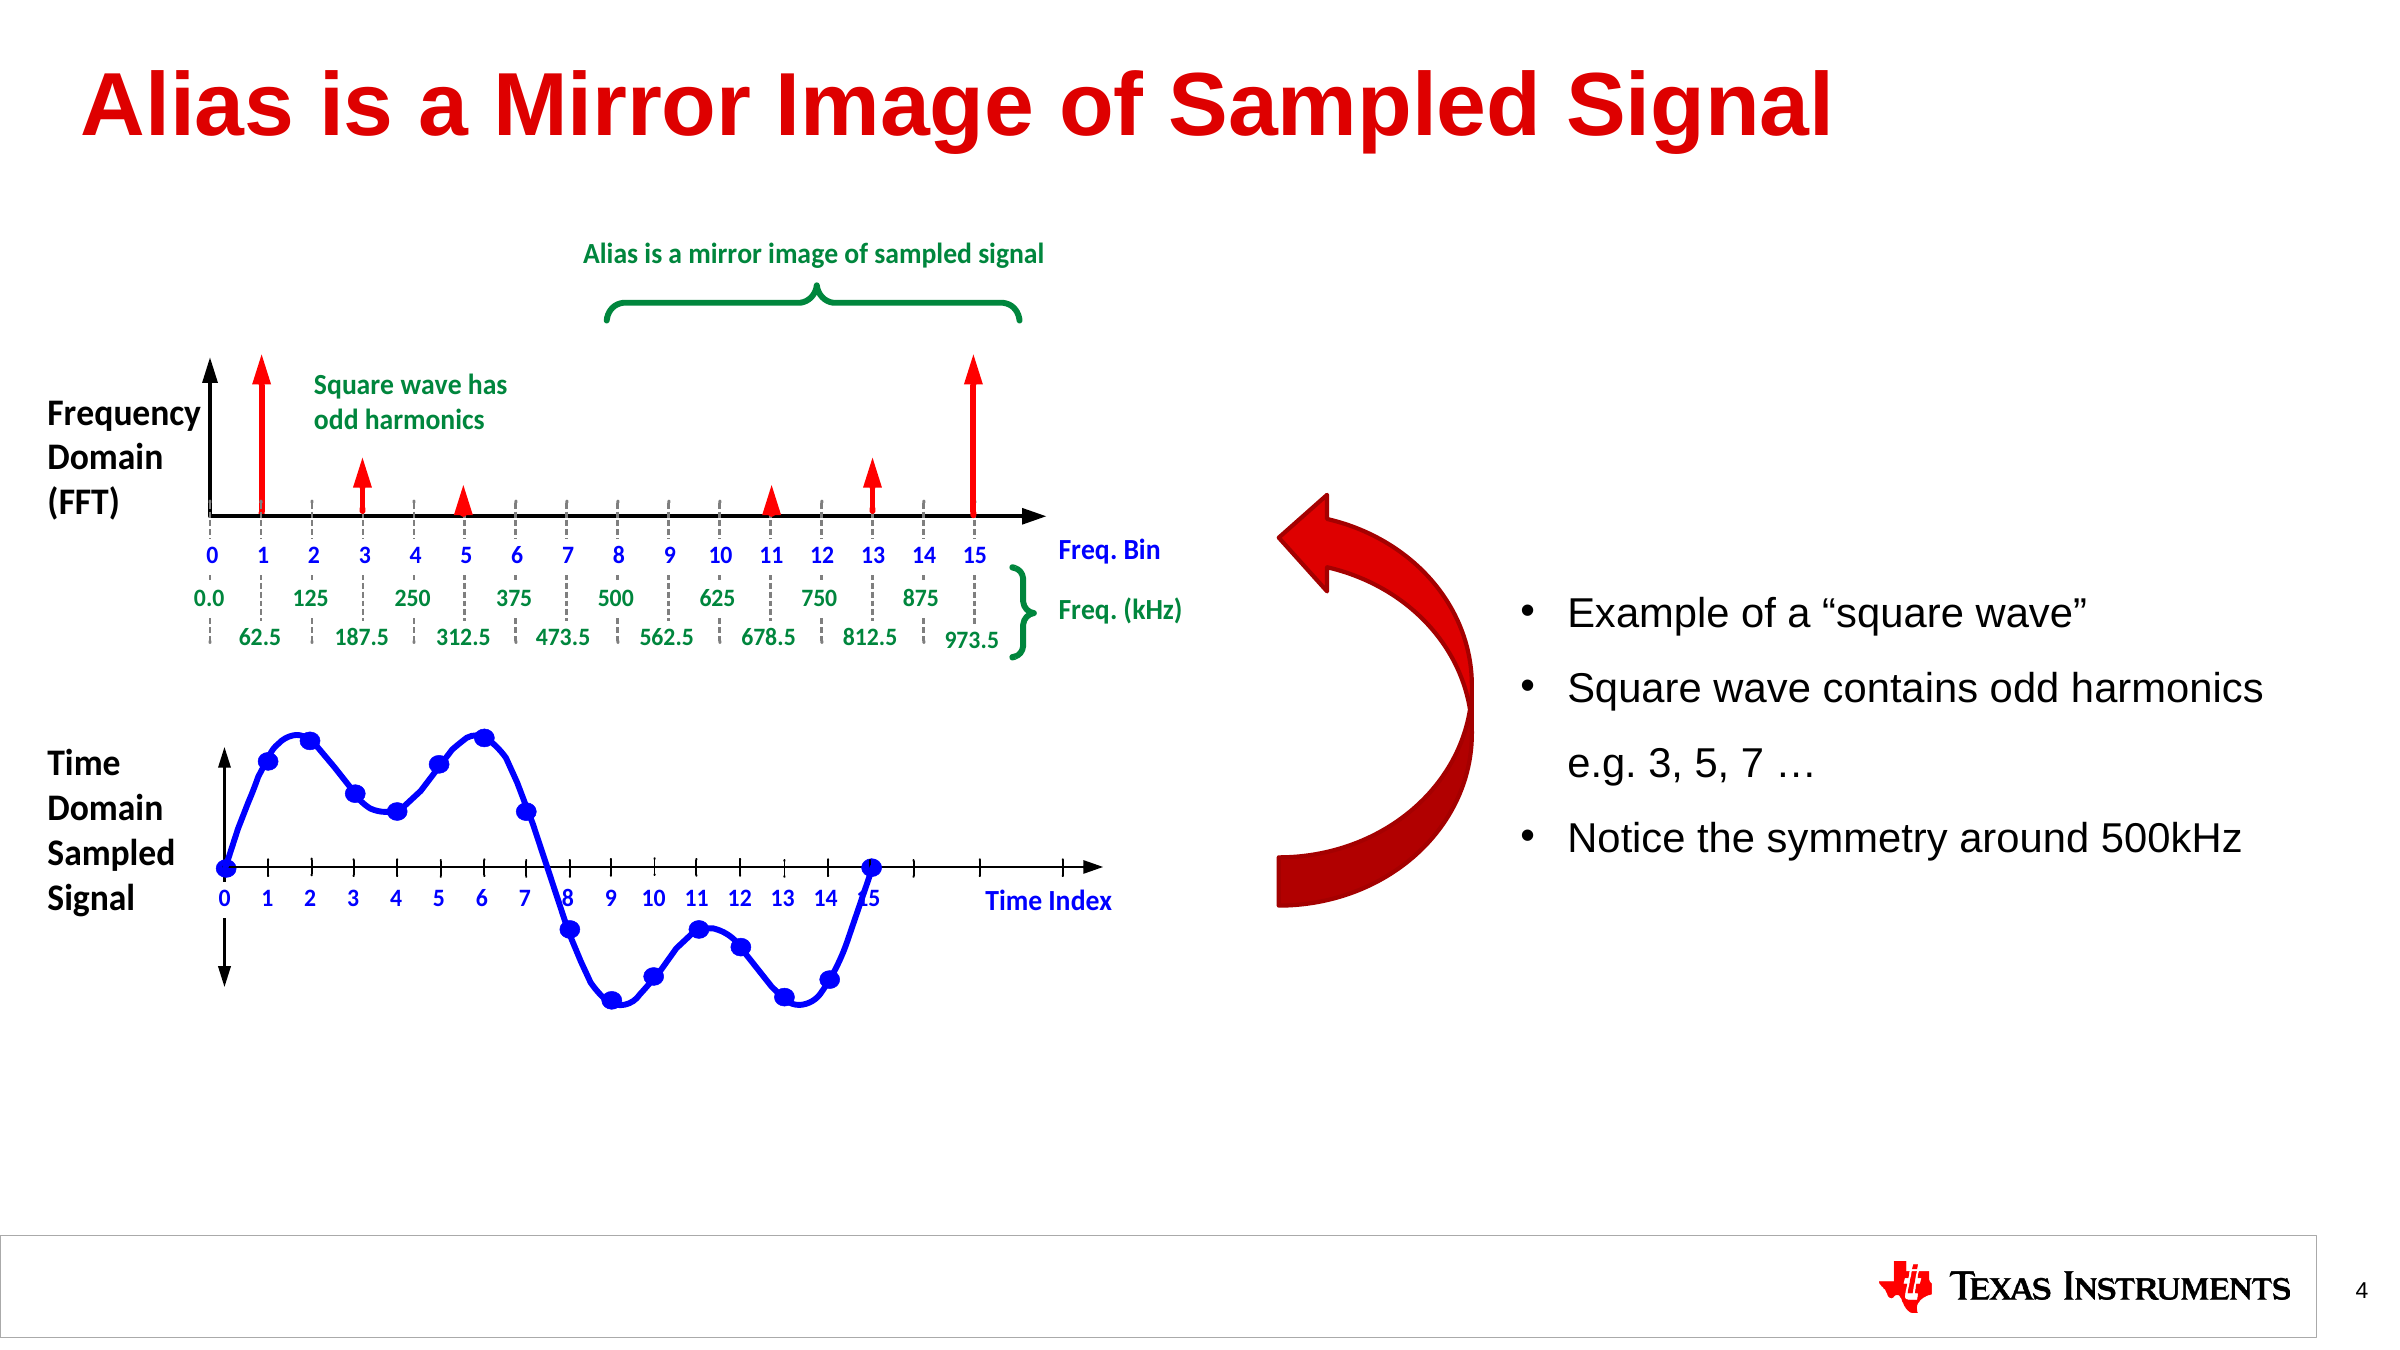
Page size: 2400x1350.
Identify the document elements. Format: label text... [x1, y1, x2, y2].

text_box Example of a “square wave” Square wave contains odd harmonics e.g. 3, 5, 7 … Notice the symmetry around 500kHz [1505, 553, 2288, 868]
slide_number 4 [1828, 1265, 2389, 1307]
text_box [41, 230, 1243, 1014]
text_box [1276, 492, 1475, 908]
title Alias is a Mirror Image of Sampled Signal [60, 27, 2282, 189]
picture [1879, 1307, 2290, 1313]
picture [1879, 1261, 2290, 1265]
